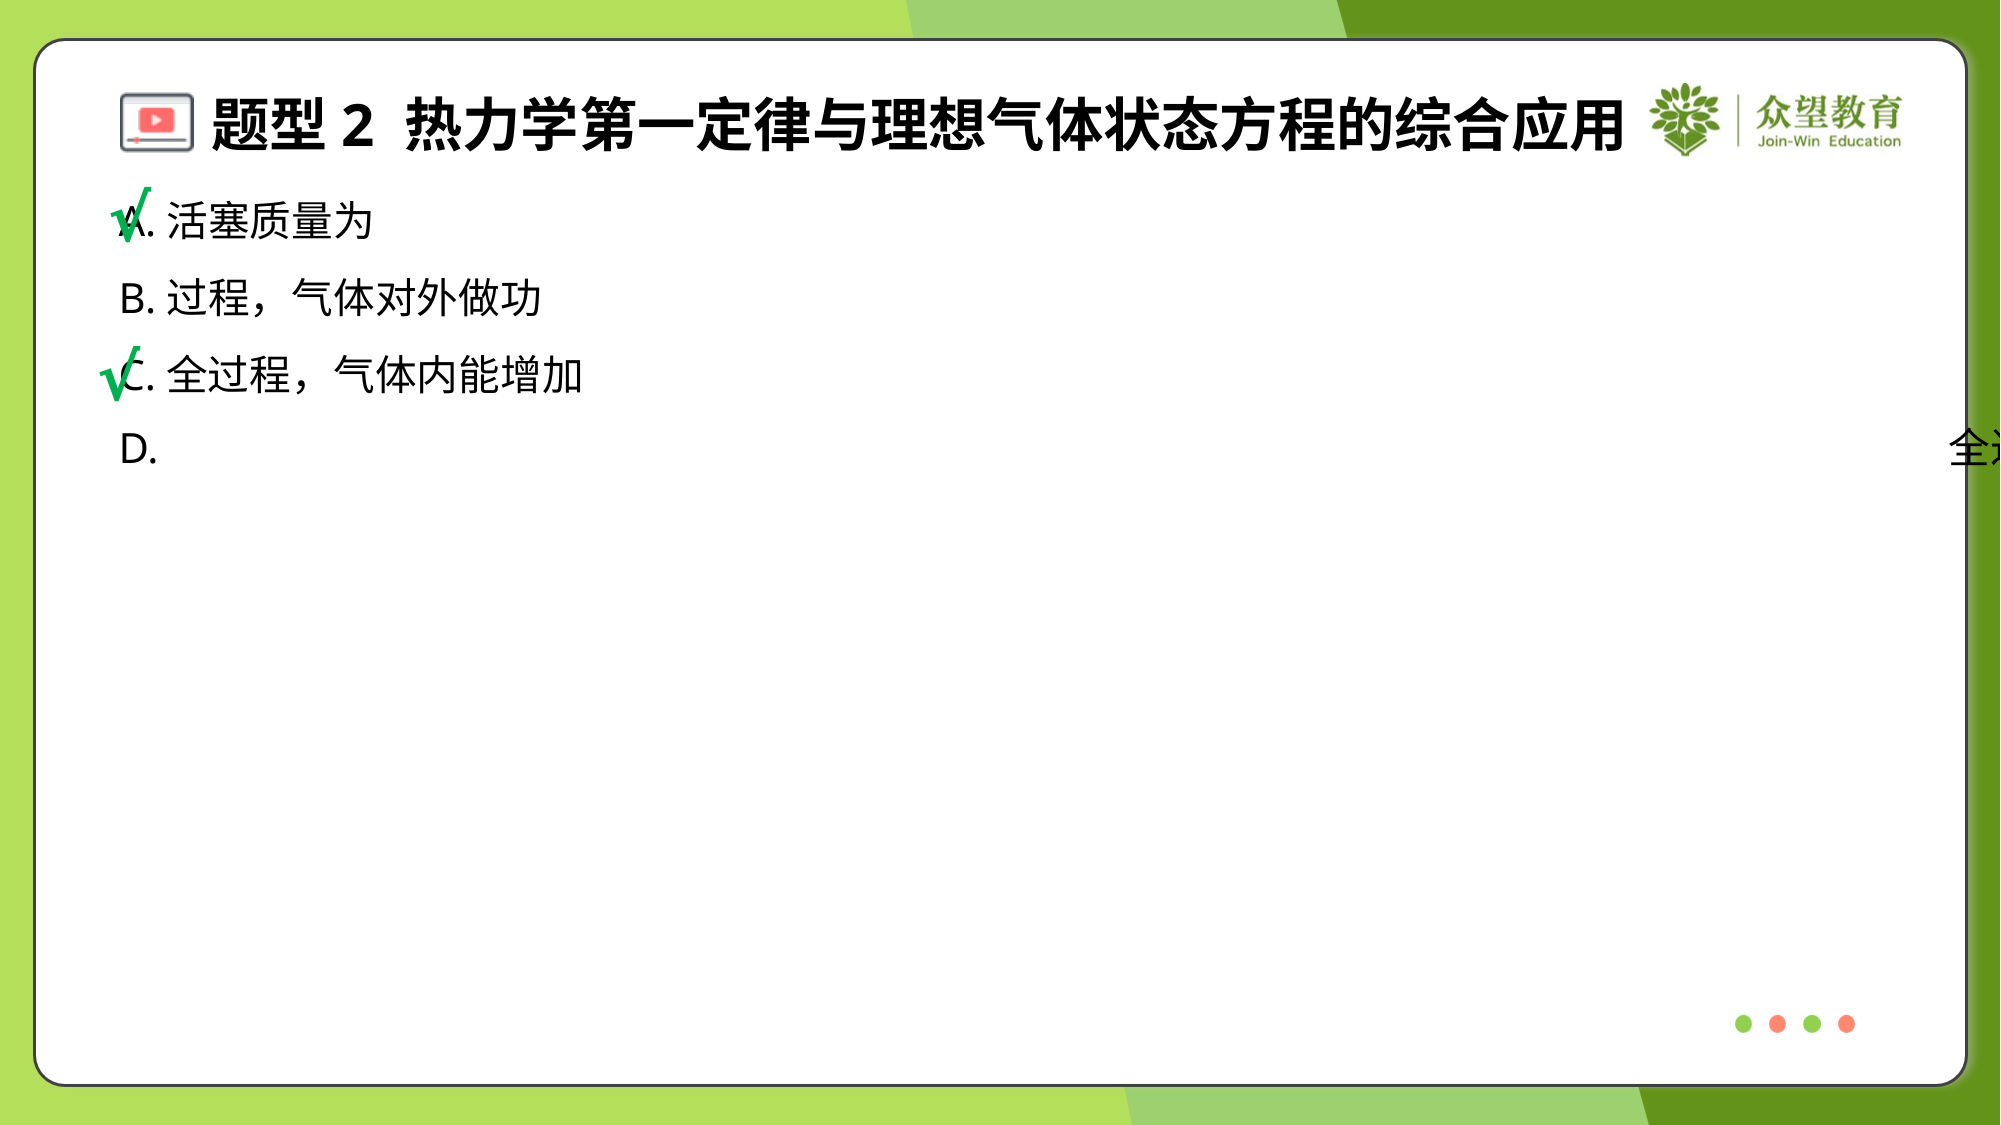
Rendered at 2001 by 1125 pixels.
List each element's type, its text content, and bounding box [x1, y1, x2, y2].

picture [0, 0, 2000, 1125]
text_box √ [108, 177, 152, 255]
text_box √ [97, 335, 211, 414]
